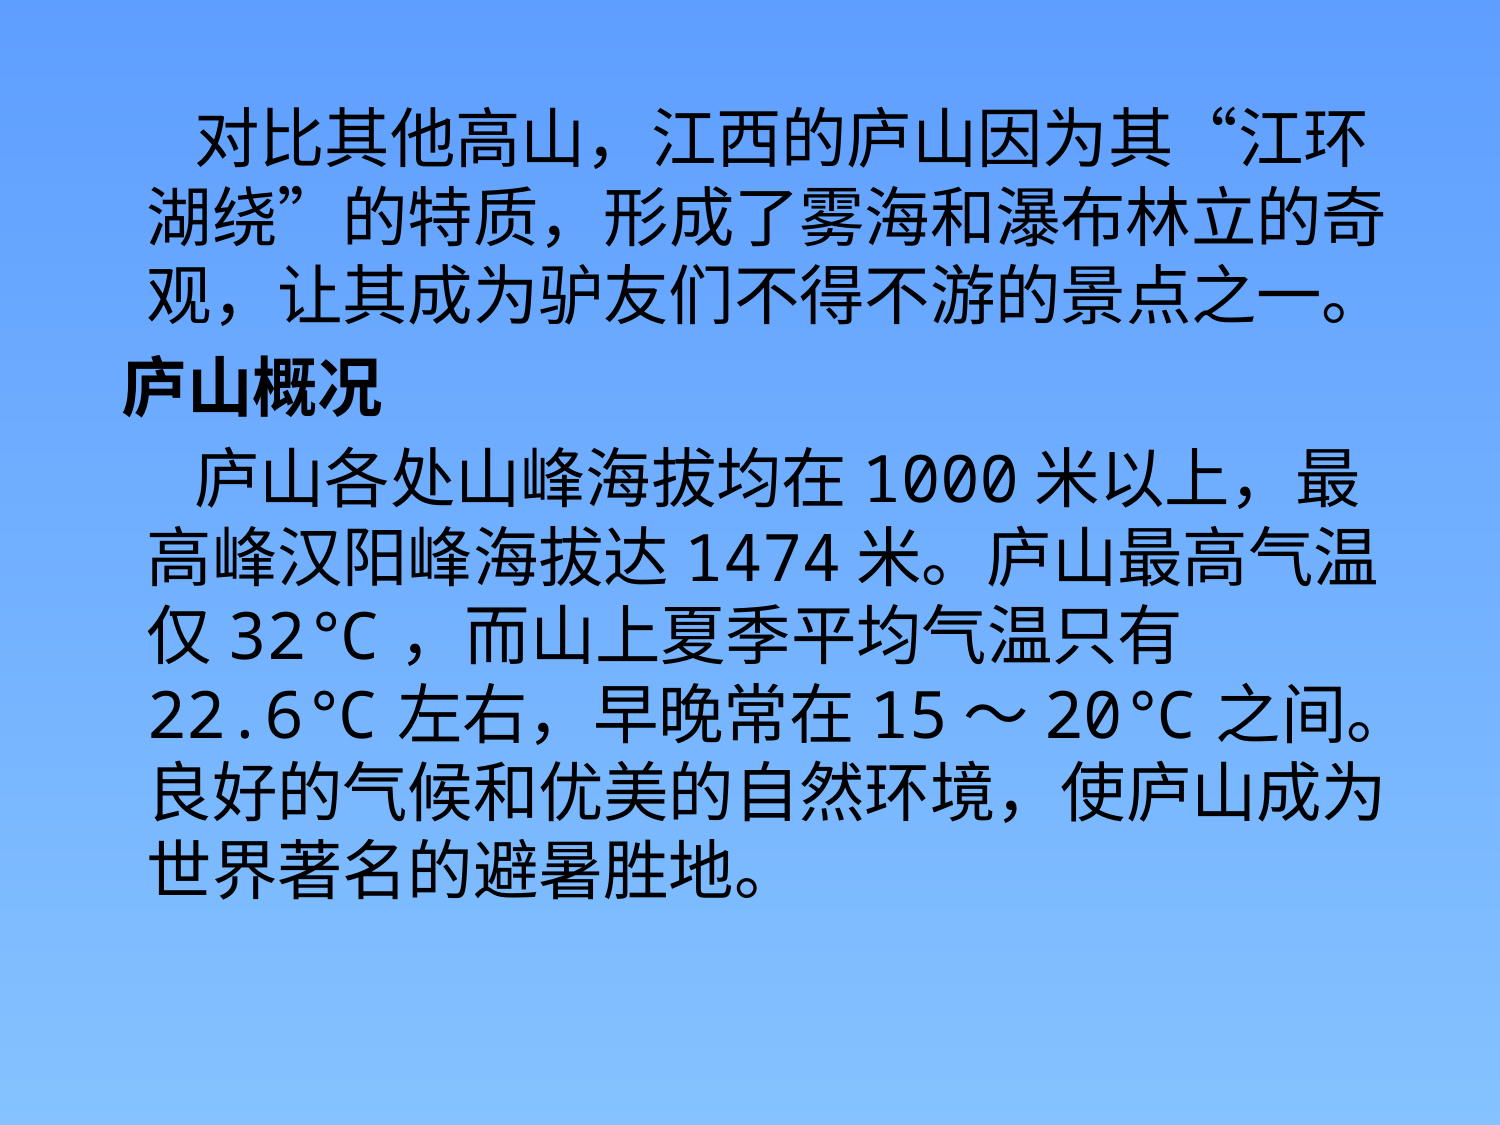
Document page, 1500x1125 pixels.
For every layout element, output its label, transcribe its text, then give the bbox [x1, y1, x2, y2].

list 对比其他高山，江西的庐山因为其“江环湖绕”的特质，形成了雾海和瀑布林立的奇观，让其成为驴友们不得不游的景点之一。 庐山概况 庐山各处山峰海拔均在1000米以上，最高峰汉阳峰海拔达1474米。庐山最高气温仅32℃，而山上夏季平均气温只有22.6℃左右，早晚常在15～20℃之间。良好的气候和优美的自然环境，使庐山成为世界著名的避暑胜地。 [76, 90, 1427, 988]
